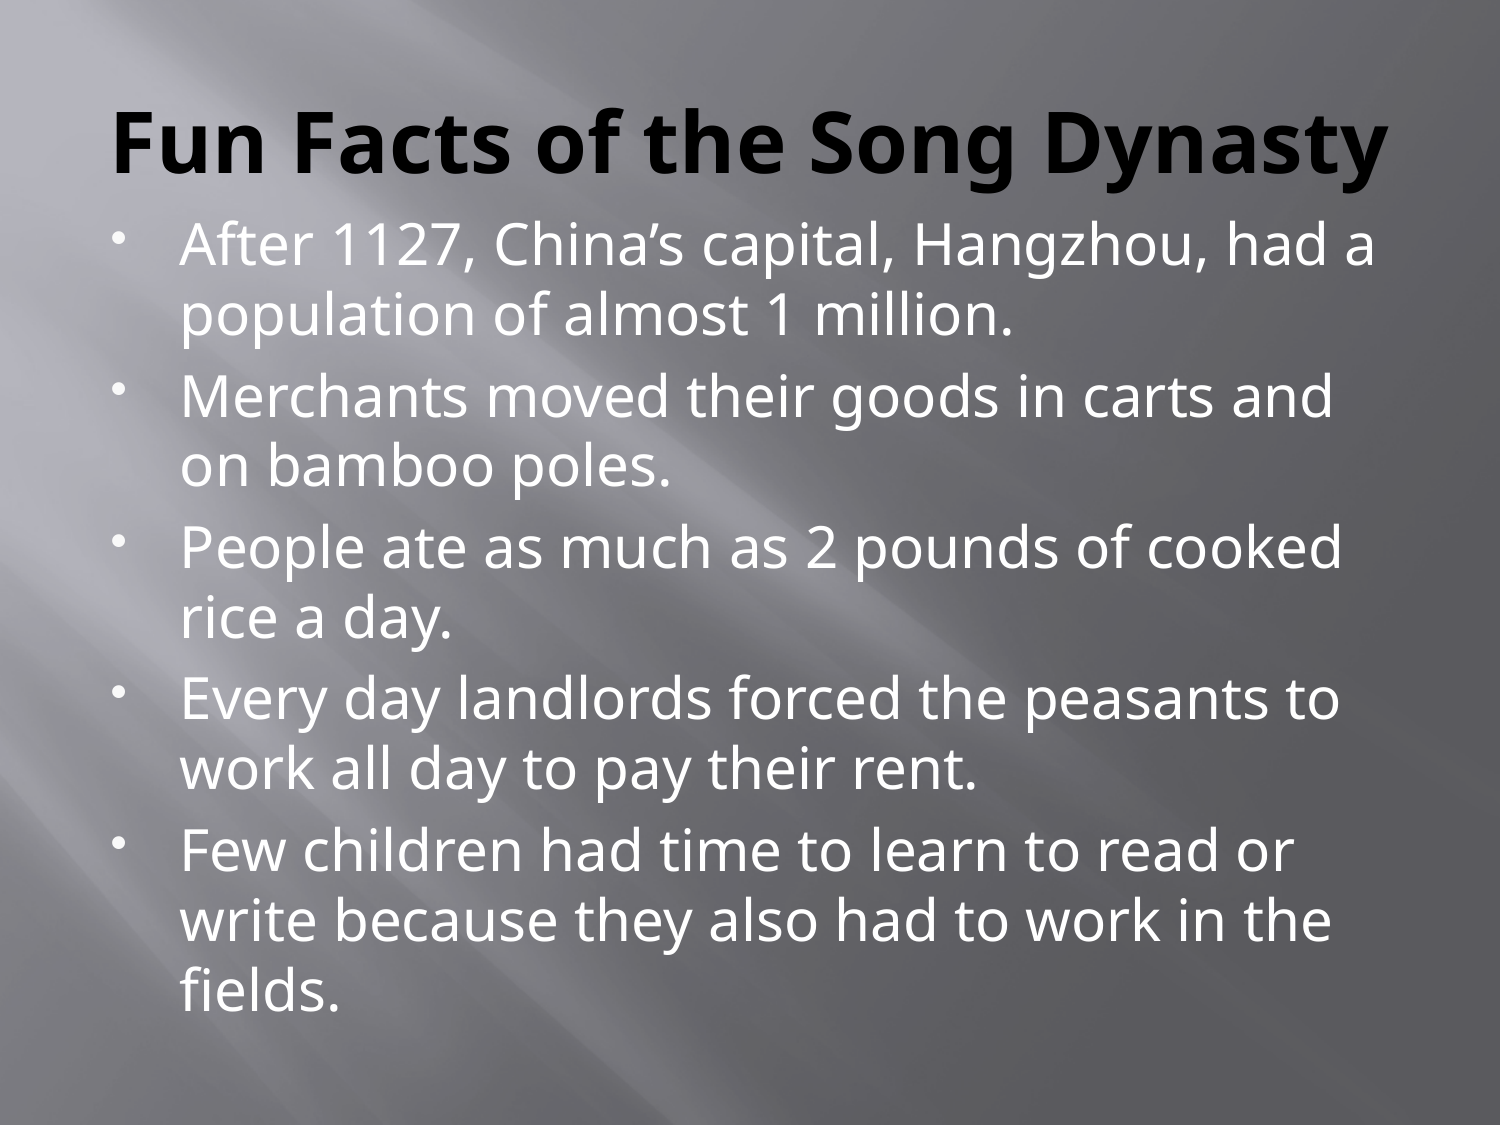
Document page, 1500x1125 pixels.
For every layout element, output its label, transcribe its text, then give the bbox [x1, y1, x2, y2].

list After 1127, China’s capital, Hangzhou, had a population of almost 1 million. Merchants moved their goods in carts and on bamboo poles. People ate as much as 2 pounds of cooked rice a day. Every day landlords forced the peasants to work all day to pay their rent. Few children had time to learn to read or write because they also had to work in the fields. [75, 200, 1425, 1063]
title Fun Facts of the Song Dynasty [75, 45, 1425, 200]
